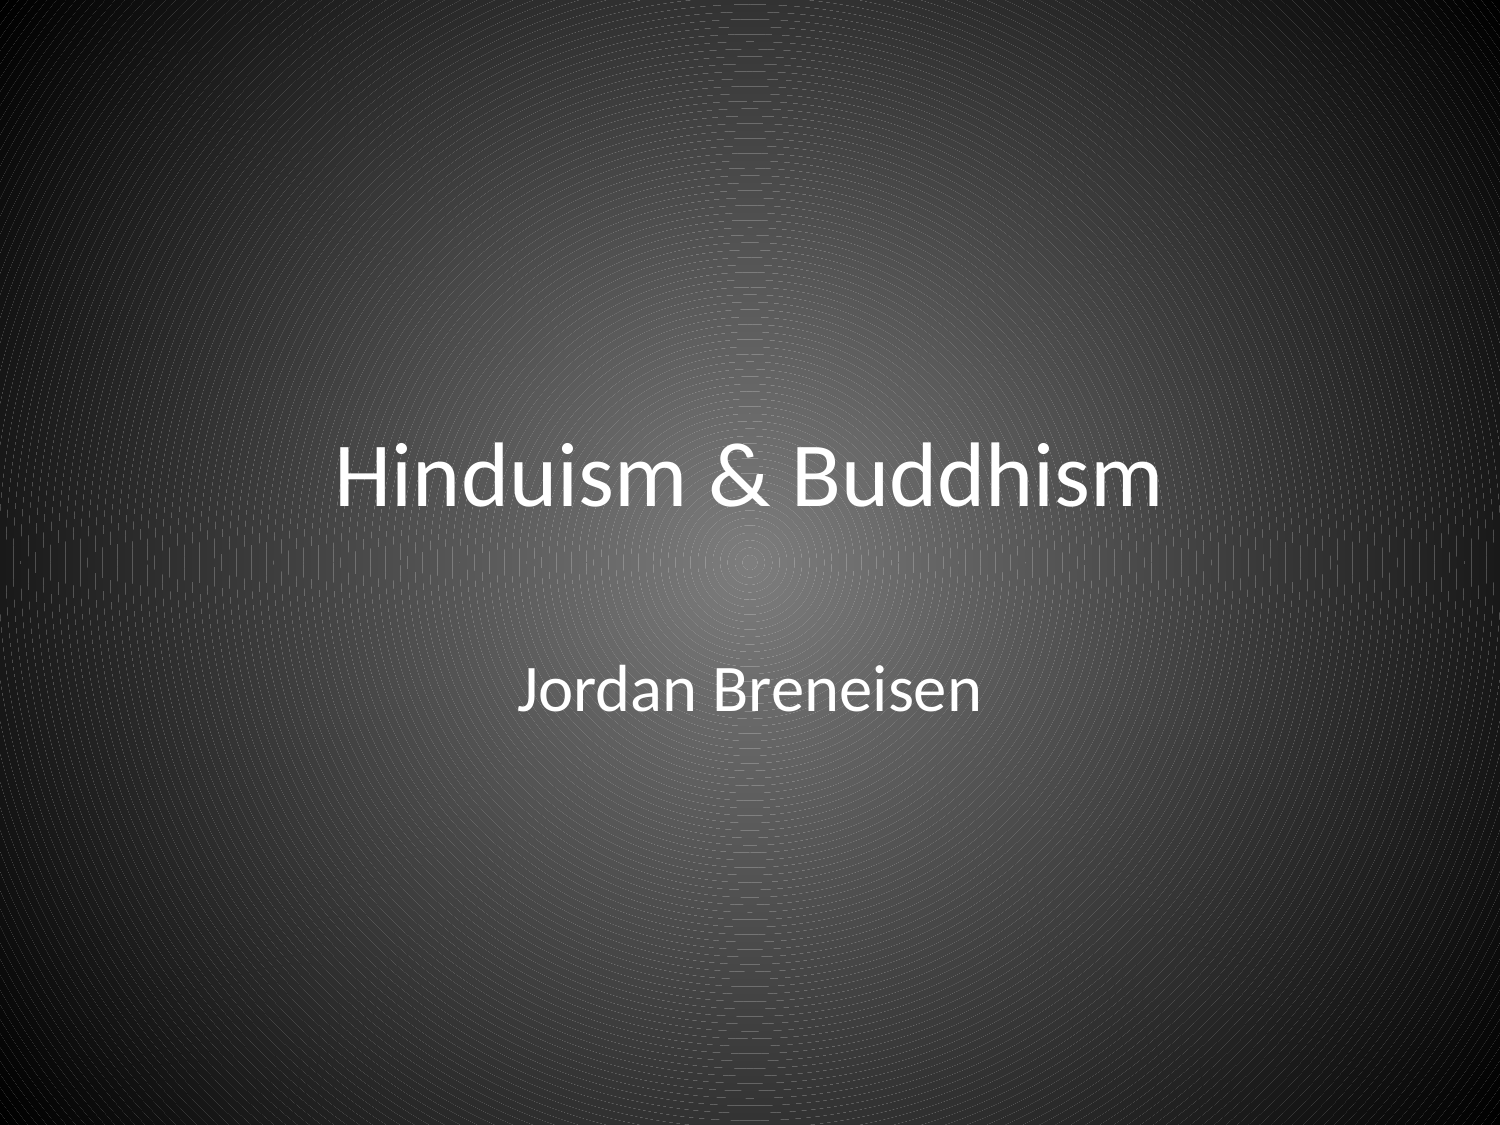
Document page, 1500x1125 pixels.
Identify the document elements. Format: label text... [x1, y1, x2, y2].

subtitle Jordan Breneisen [225, 637, 1275, 925]
title Hinduism & Buddhism [112, 349, 1388, 591]
